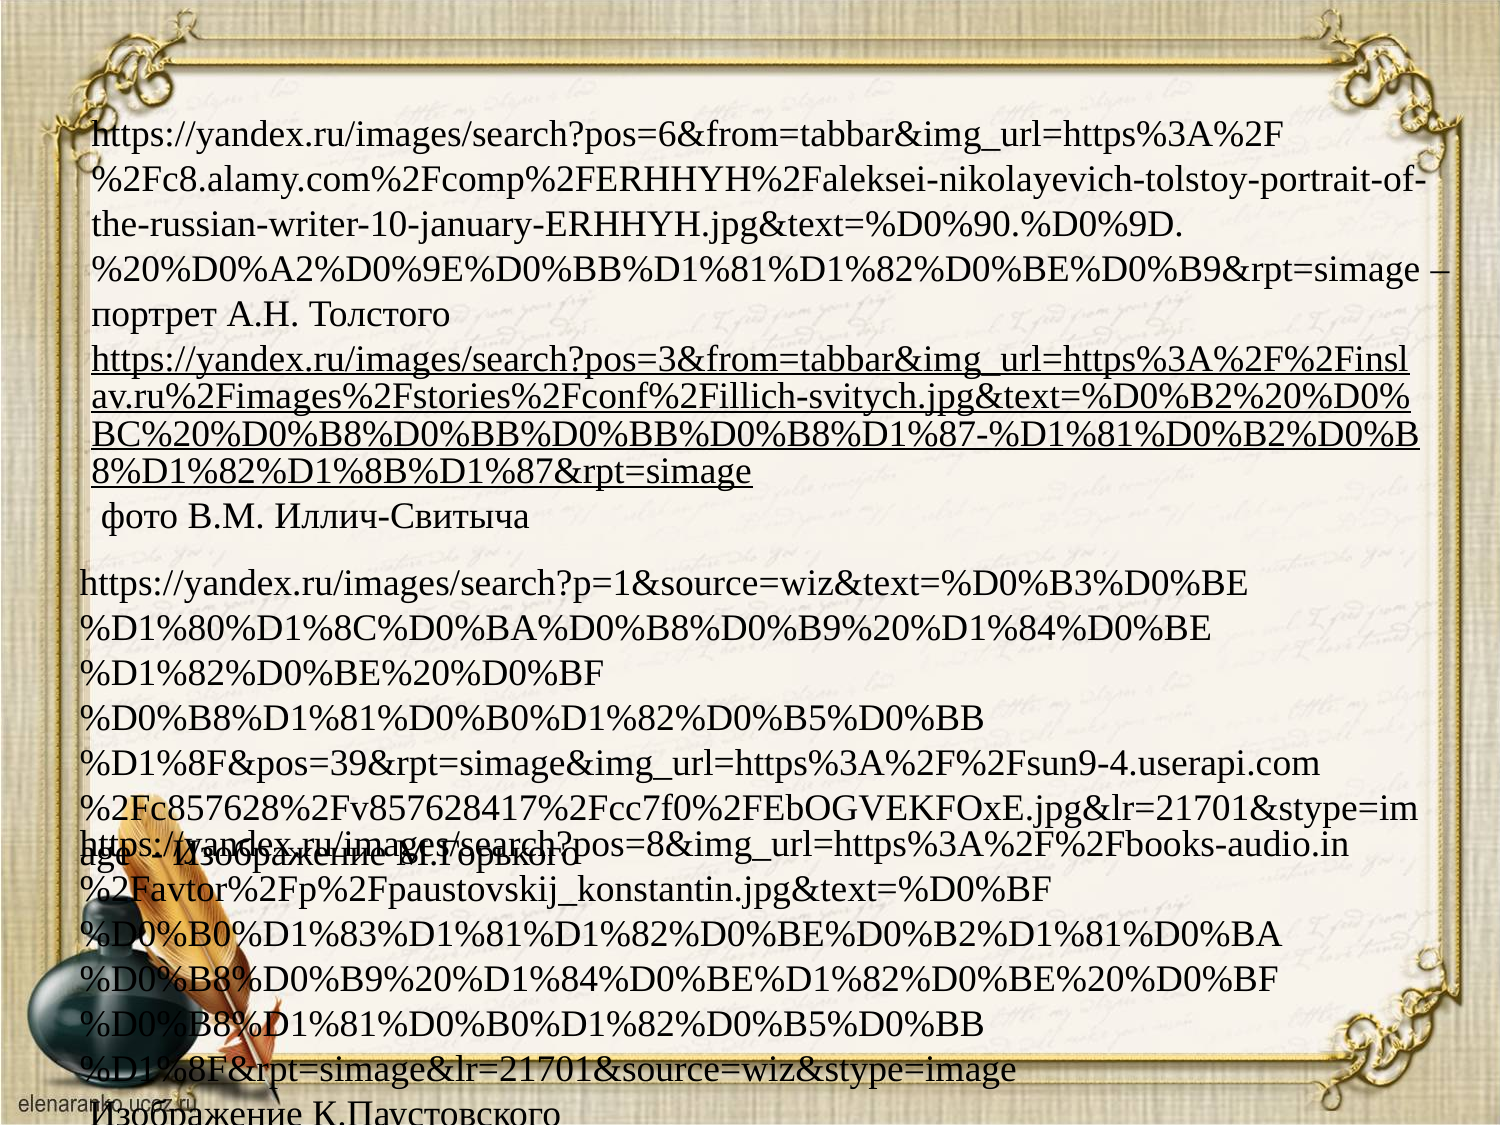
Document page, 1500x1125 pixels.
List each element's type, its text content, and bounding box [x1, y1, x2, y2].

text_box https://yandex.ru/images/search?pos=6&from=tabbar&img_url=https%3A%2F%2Fc8.alamy.com%2Fcomp%2FERHHYH%2Faleksei-nikolayevich-tolstoy-portrait-of-the-russian-writer-10-january-ERHHYH.jpg&text=%D0%90.%D0%9D.%20%D0%A2%D0%9E%D0%BB%D1%81%D1%82%D0%BE%D0%B9&rpt=simage – портрет А.Н. Толстого [76, 101, 1471, 432]
text_box https://yandex.ru/images/search?pos=8&img_url=https%3A%2F%2Fbooks-audio.in%2Favtor%2Fp%2Fpaustovskij_konstantin.jpg&text=%D0%BF%D0%B0%D1%83%D1%81%D1%82%D0%BE%D0%B2%D1%81%D0%BA%D0%B8%D0%B9%20%D1%84%D0%BE%D1%82%D0%BE%20%D0%BF%D0%B8%D1%81%D0%B0%D1%82%D0%B5%D0%BB%D1%8F&rpt=simage&lr=21701&source=wiz&stype=image Изображение К.Паустовского [64, 811, 1459, 1125]
picture [0, 0, 1500, 1125]
text_box https://yandex.ru/images/search?p=1&source=wiz&text=%D0%B3%D0%BE%D1%80%D1%8C%D0%BA%D0%B8%D0%B9%20%D1%84%D0%BE%D1%82%D0%BE%20%D0%BF%D0%B8%D1%81%D0%B0%D1%82%D0%B5%D0%BB%D1%8F&pos=39&rpt=simage&img_url=https%3A%2F%2Fsun9-4.userapi.com%2Fc857628%2Fv857628417%2Fcc7f0%2FEbOGVEKFOxE.jpg&lr=21701&stype=image - Изображение М.Горького [64, 550, 1447, 811]
text_box https://yandex.ru/images/search?pos=3&from=tabbar&img_url=https%3A%2F%2Finslav.ru%2Fimages%2Fstories%2Fconf%2Fillich-svitych.jpg&text=%D0%B2%20%D0%BC%20%D0%B8%D0%BB%D0%BB%D0%B8%D1%87-%D1%81%D0%B2%D0%B8%D1%82%D1%8B%D1%87&rpt=simage фото В.М. Иллич-Свитыча [76, 326, 1436, 521]
